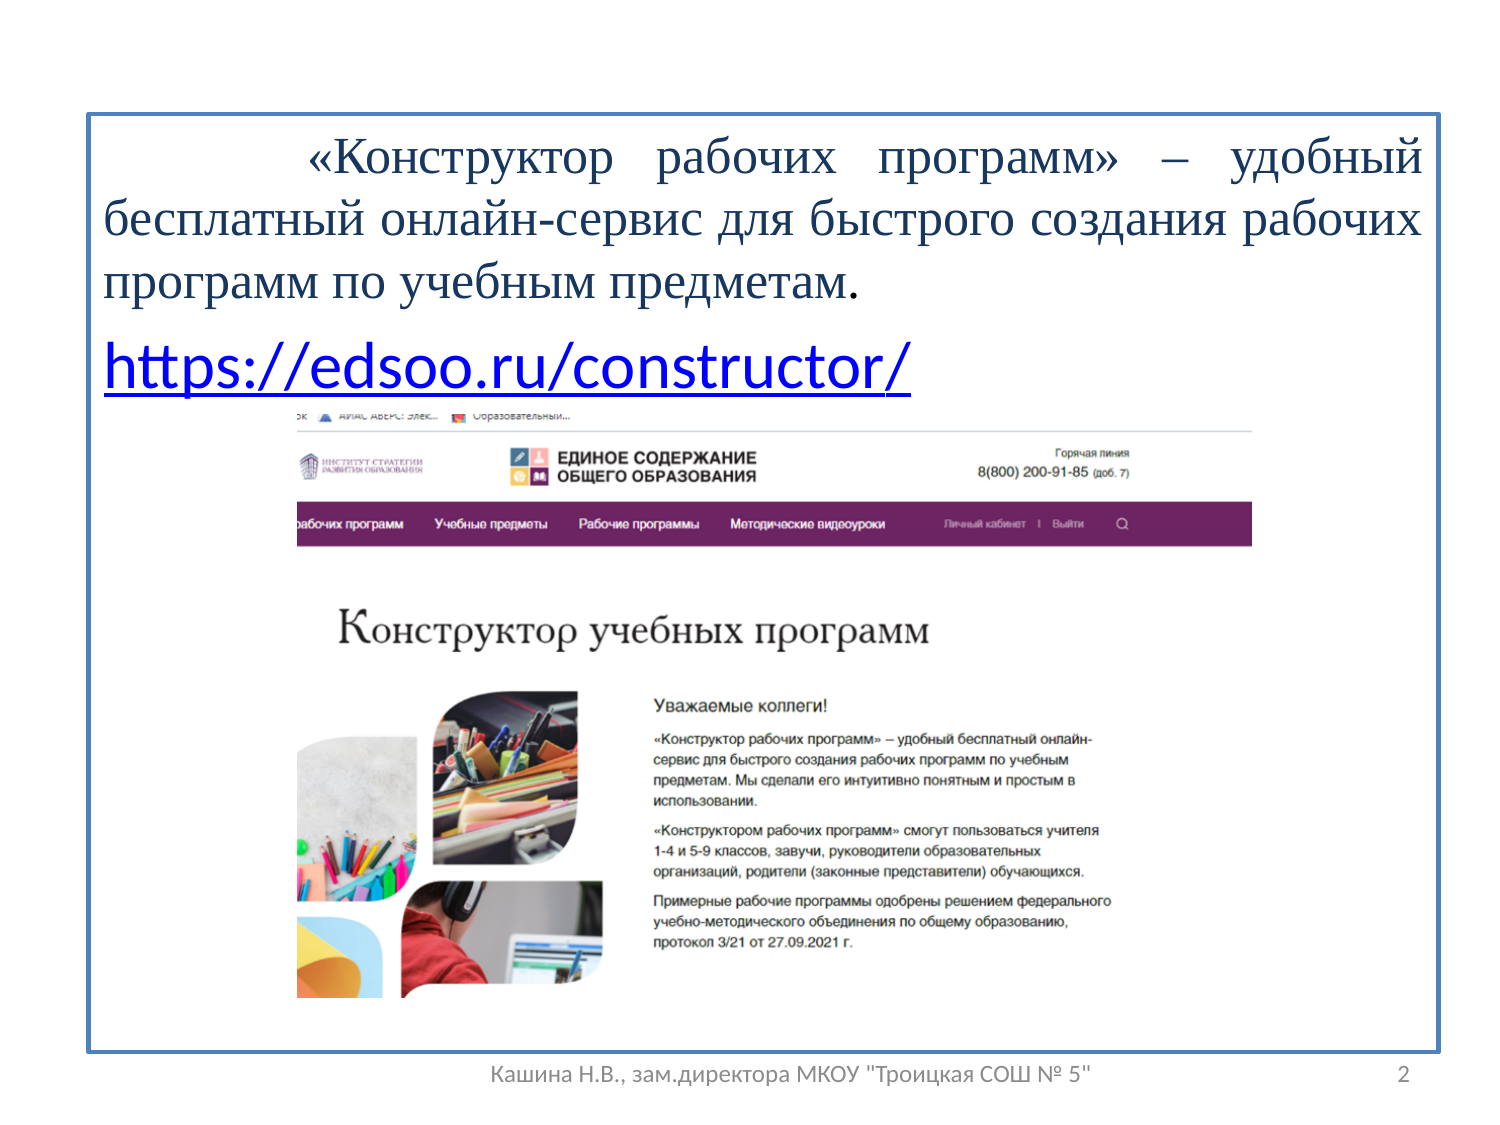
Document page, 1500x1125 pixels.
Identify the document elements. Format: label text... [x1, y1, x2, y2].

slide_number 2 [1074, 1042, 1425, 1103]
footer Кашина Н.В., зам.директора МКОУ "Троицкая СОШ № 5" [336, 1042, 1074, 1103]
list «Конструктор рабочих программ» – удобный бесплатный онлайн-сервис для быстрого создания рабочих программ по учебным предметам. https://edsoo.ru/constructor/ [88, 113, 1439, 1053]
picture [296, 414, 1252, 998]
